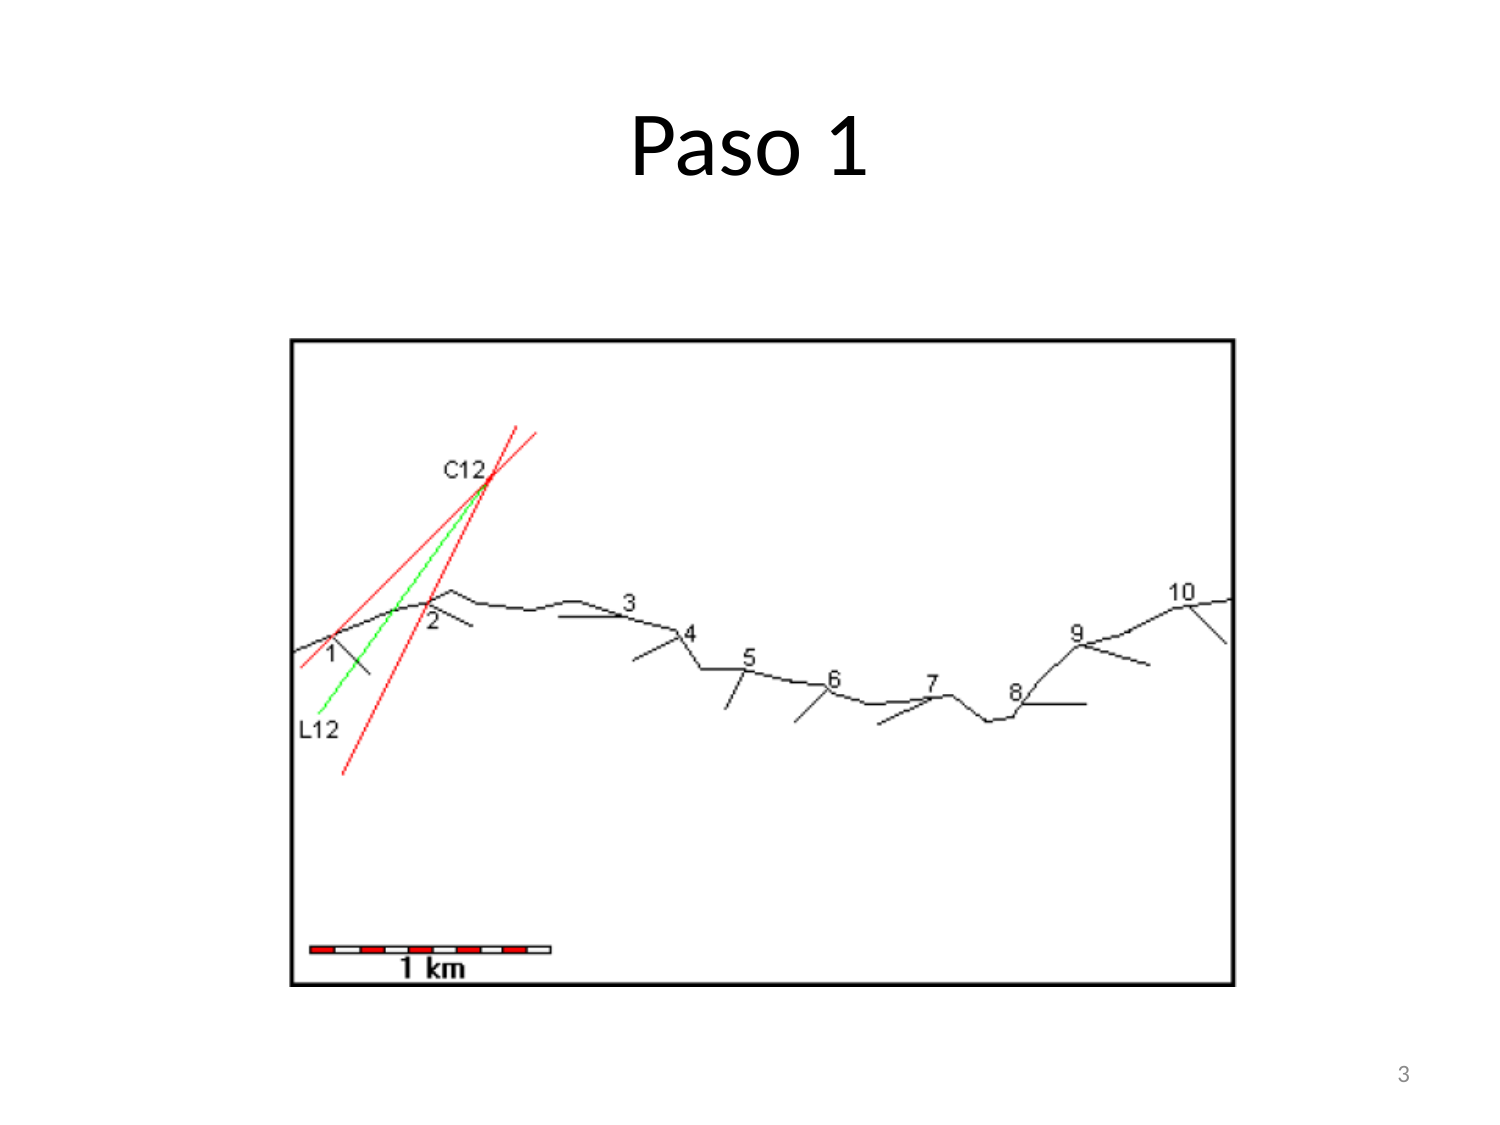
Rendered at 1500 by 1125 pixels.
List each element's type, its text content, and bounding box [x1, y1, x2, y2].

slide_number 3 [1074, 1042, 1425, 1103]
picture [288, 337, 1237, 987]
title Paso 1 [75, 45, 1425, 233]
